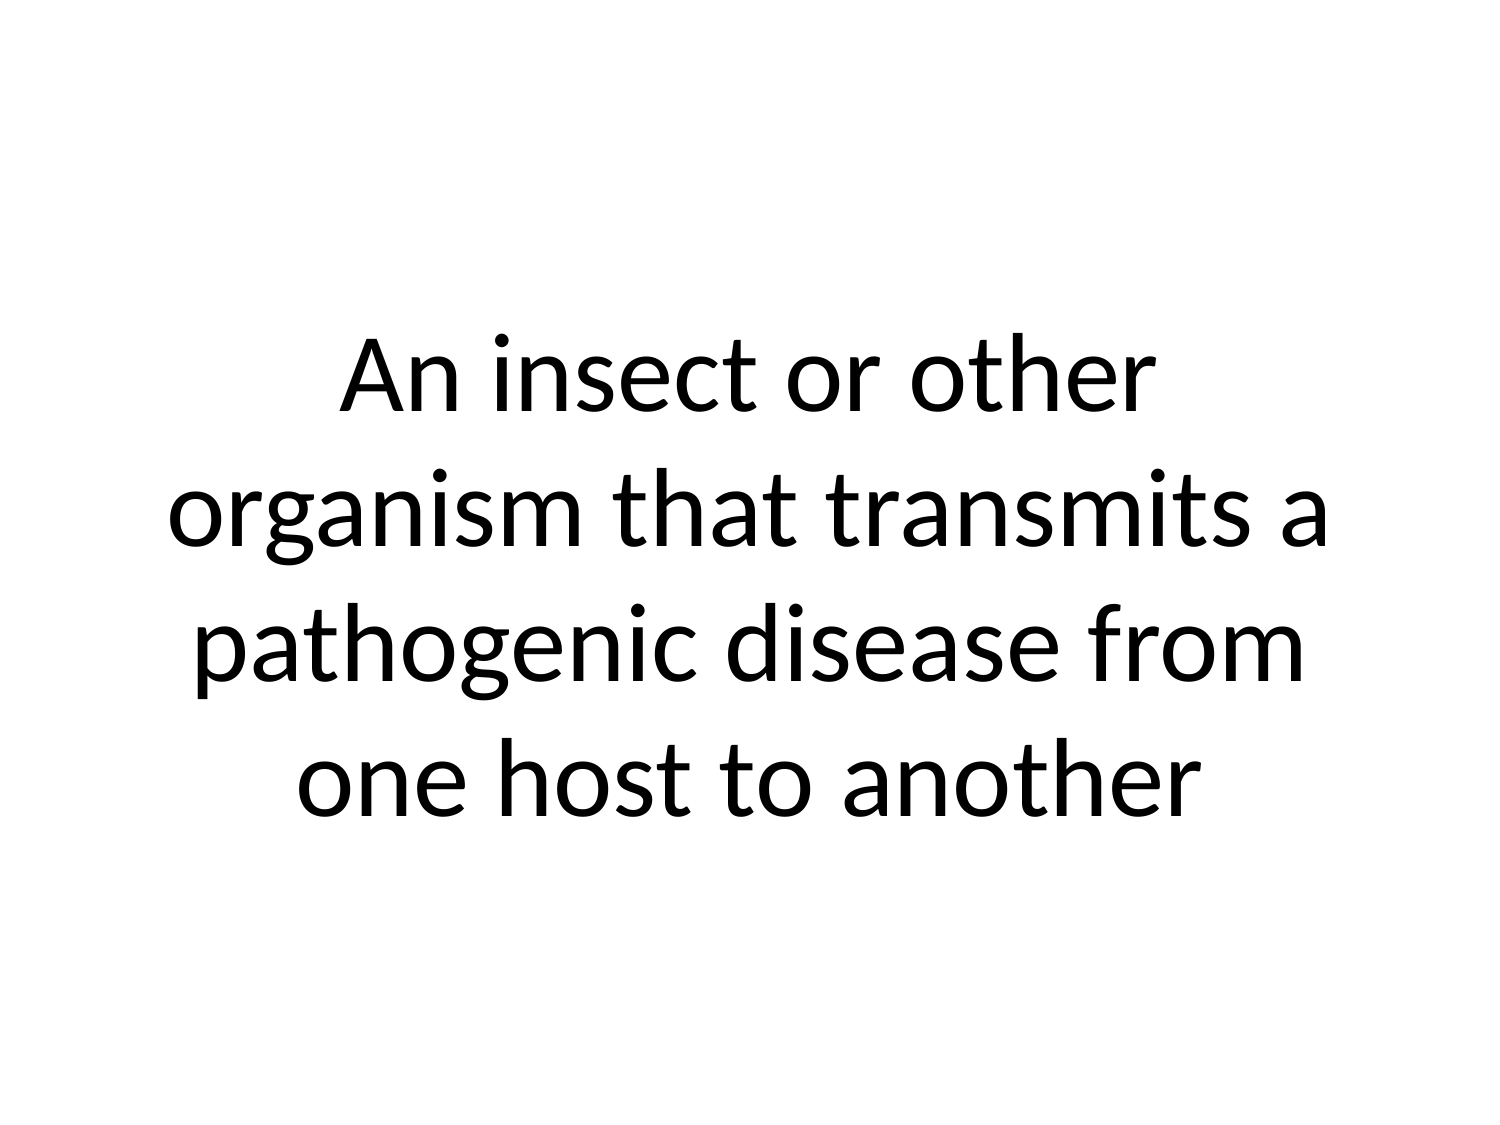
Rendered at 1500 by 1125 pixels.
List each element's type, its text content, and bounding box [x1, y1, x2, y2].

title An insect or other organism that transmits a pathogenic disease from one host to another [112, 50, 1388, 1088]
